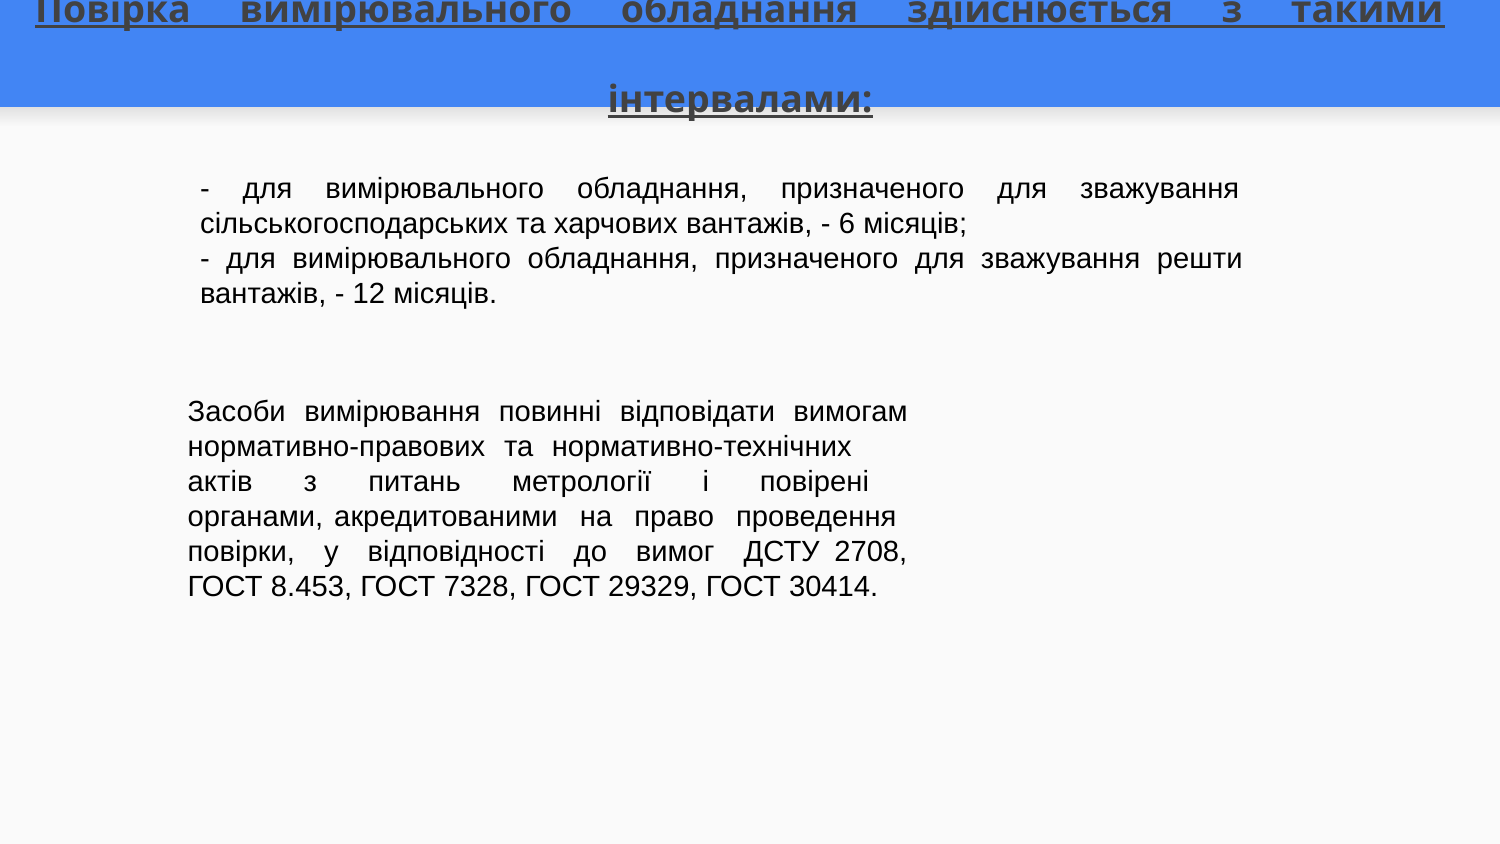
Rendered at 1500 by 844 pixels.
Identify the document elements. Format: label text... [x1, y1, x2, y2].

title Повірка вимірювального обладнання здійснюється з такими інтервалами: [16, 2, 1464, 102]
text_box Засоби вимірювання повинні відповідати вимогам нормативно-правових та нормативно-технічних актів з питань метрології і повірені органами, акредитованими на право проведення повірки, у відповідності до вимог ДСТУ 2708, ГОСТ 8.453, ГОСТ 7328, ГОСТ 29329, ГОСТ 30414. [172, 384, 923, 610]
text_box - для вимірювального обладнання, призначеного для зважування сільськогосподарських та харчових вантажів, - 6 місяців; - для вимірювального обладнання, призначеного для зважування решти вантажів, - 12 місяців. [185, 161, 1278, 317]
